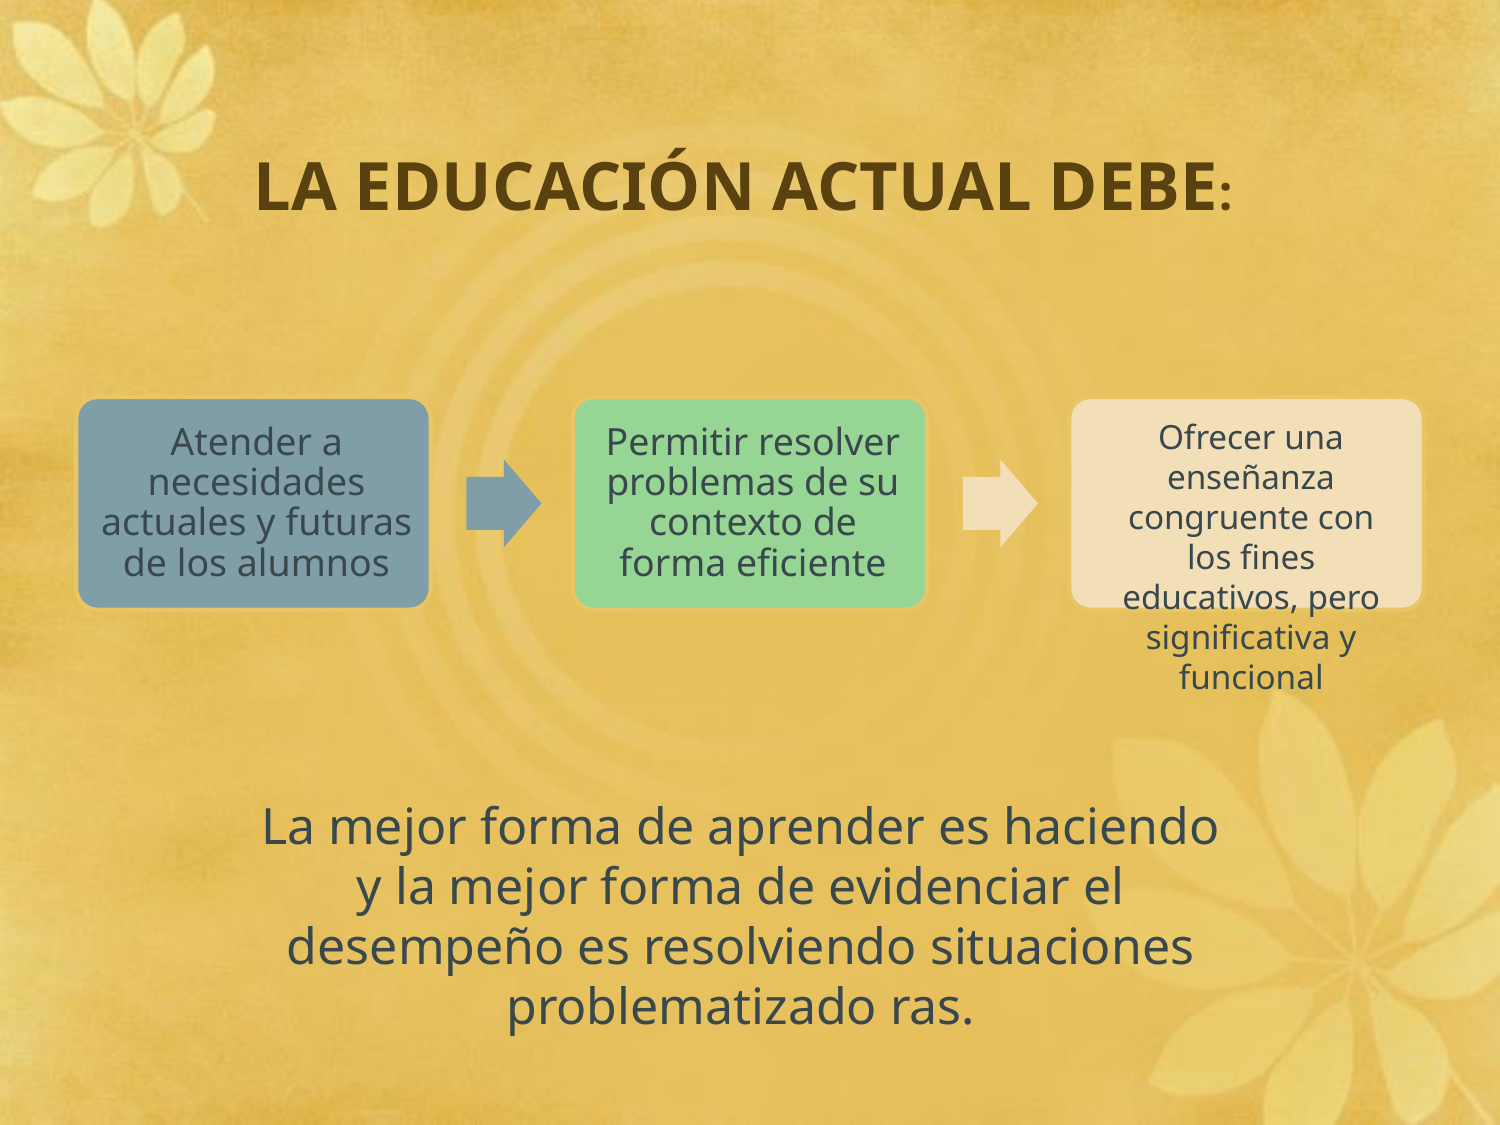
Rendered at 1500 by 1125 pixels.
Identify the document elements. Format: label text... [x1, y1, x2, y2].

picture [0, 0, 1500, 1125]
text_box LA EDUCACIÓN ACTUAL DEBE: [147, 136, 1341, 232]
text_box La mejor forma de aprender es haciendo y la mejor forma de evidenciar el desempeño es resolviendo situaciones problematizado ras. [230, 786, 1252, 1042]
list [74, 278, 1426, 729]
